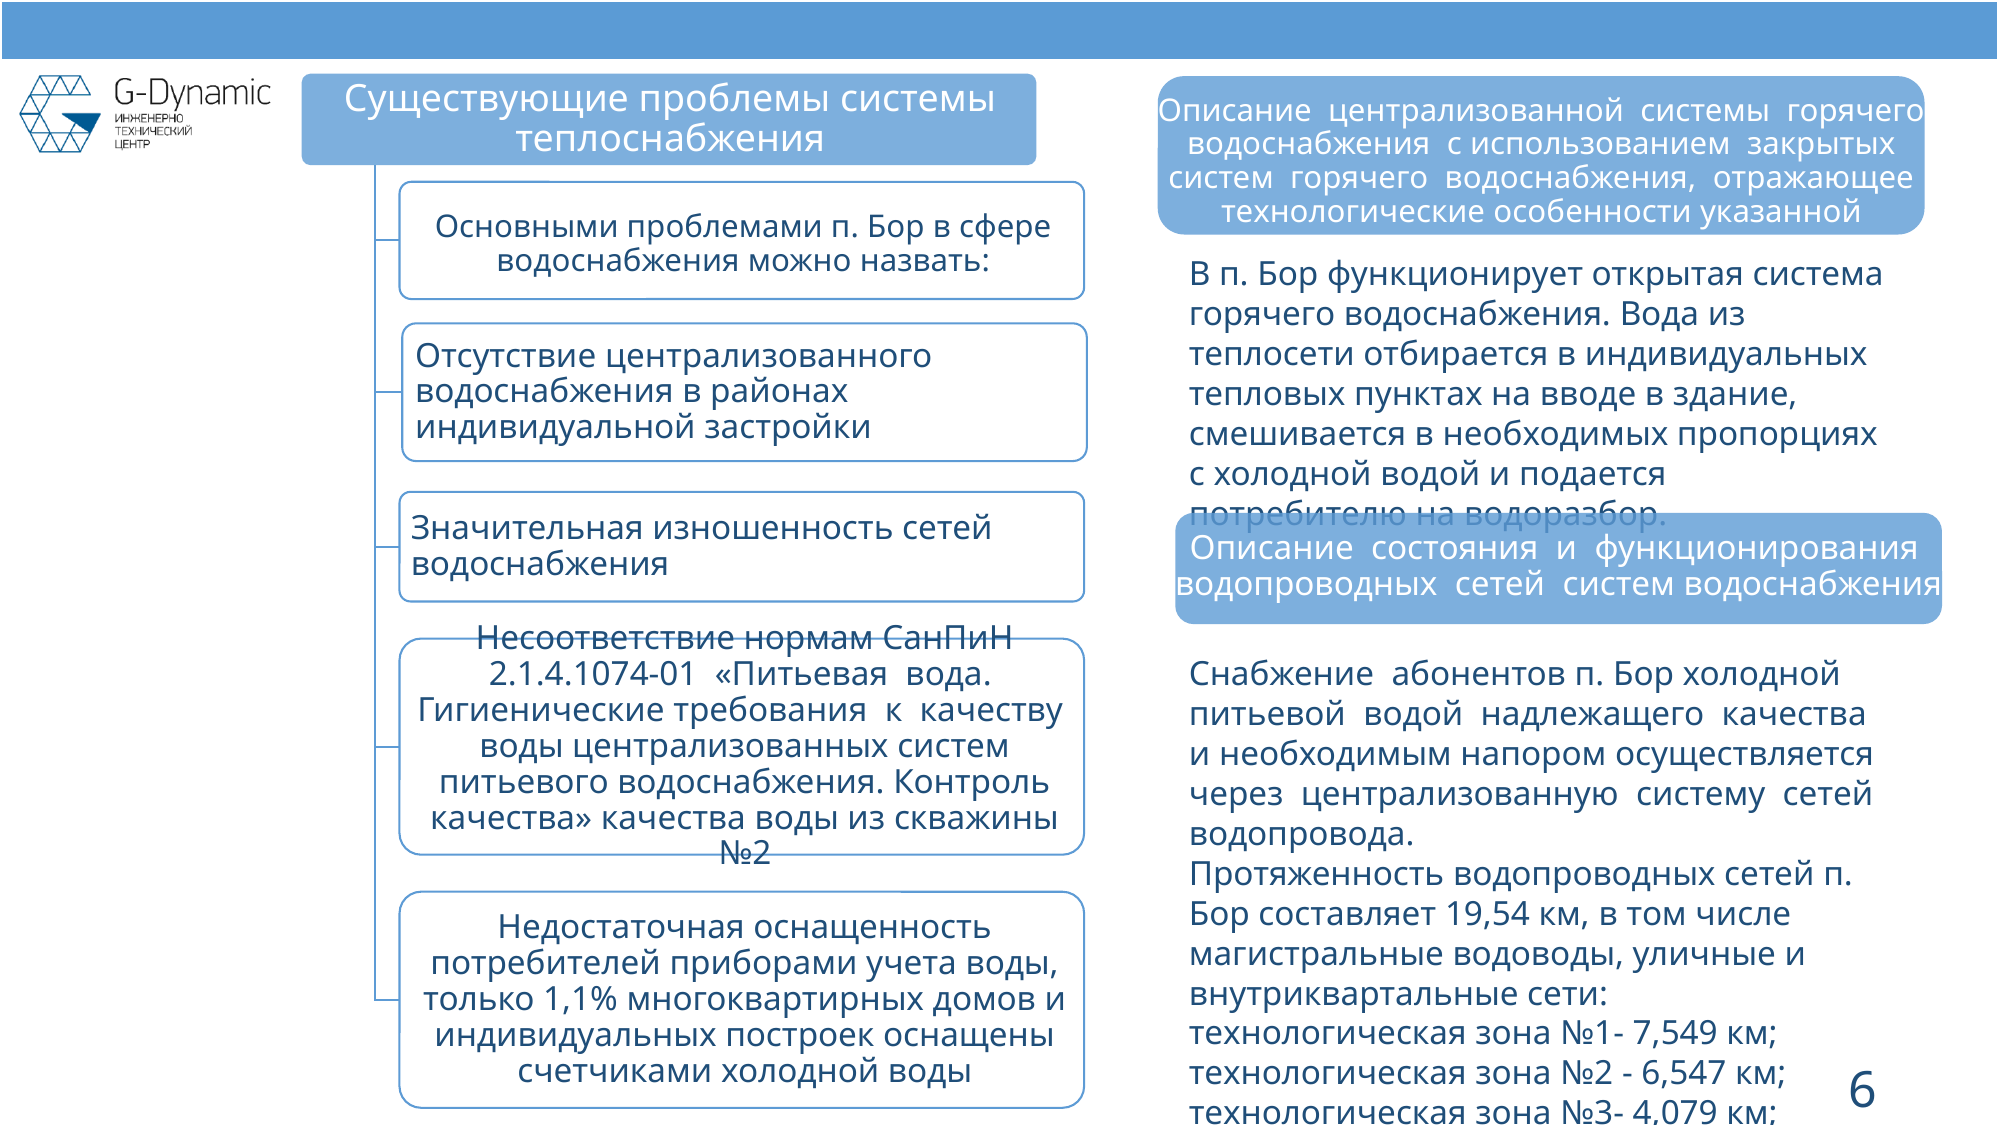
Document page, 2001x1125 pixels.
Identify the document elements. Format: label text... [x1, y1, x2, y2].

text_box Описание состояния и функционирования водопроводных сетей систем водоснабжения [1158, 523, 1960, 672]
slide_number 6 [1541, 1024, 1892, 1125]
picture [0, 52, 275, 174]
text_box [275, 39, 1109, 1125]
text_box Снабжение абонентов п. Бор холодной питьевой водой надлежащего качества и необходимым напором осуществляется через централизованную систему сетей водопровода. Протяженность водопроводных сетей п. Бор составляет 19,54 км, в том числе магистральные водоводы, уличные и внутриквартальные сети: технологическая зона №1- 7,549 км; технологическая зона №2 - 6,547 км; технологическая зона №3- 4,079 км; технологическая зона №4 - 1,369 км. [1174, 644, 1909, 1125]
text_box Описание централизованной системы горячего водоснабжения с использованием закрытых систем горячего водоснабжения, отражающее технологические особенности указанной системы [1141, 86, 1943, 235]
table_header [2, 2, 1997, 59]
text_box В п. Бор функционирует открытая система горячего водоснабжения. Вода из теплосети отбирается в индивидуальных тепловых пунктах на вводе в здание, смешивается в необходимых пропорциях с холодной водой и подается потребителю на водоразбор. [1174, 244, 1909, 523]
text_box [1162, 75, 1921, 86]
text_box [1176, 511, 1941, 523]
